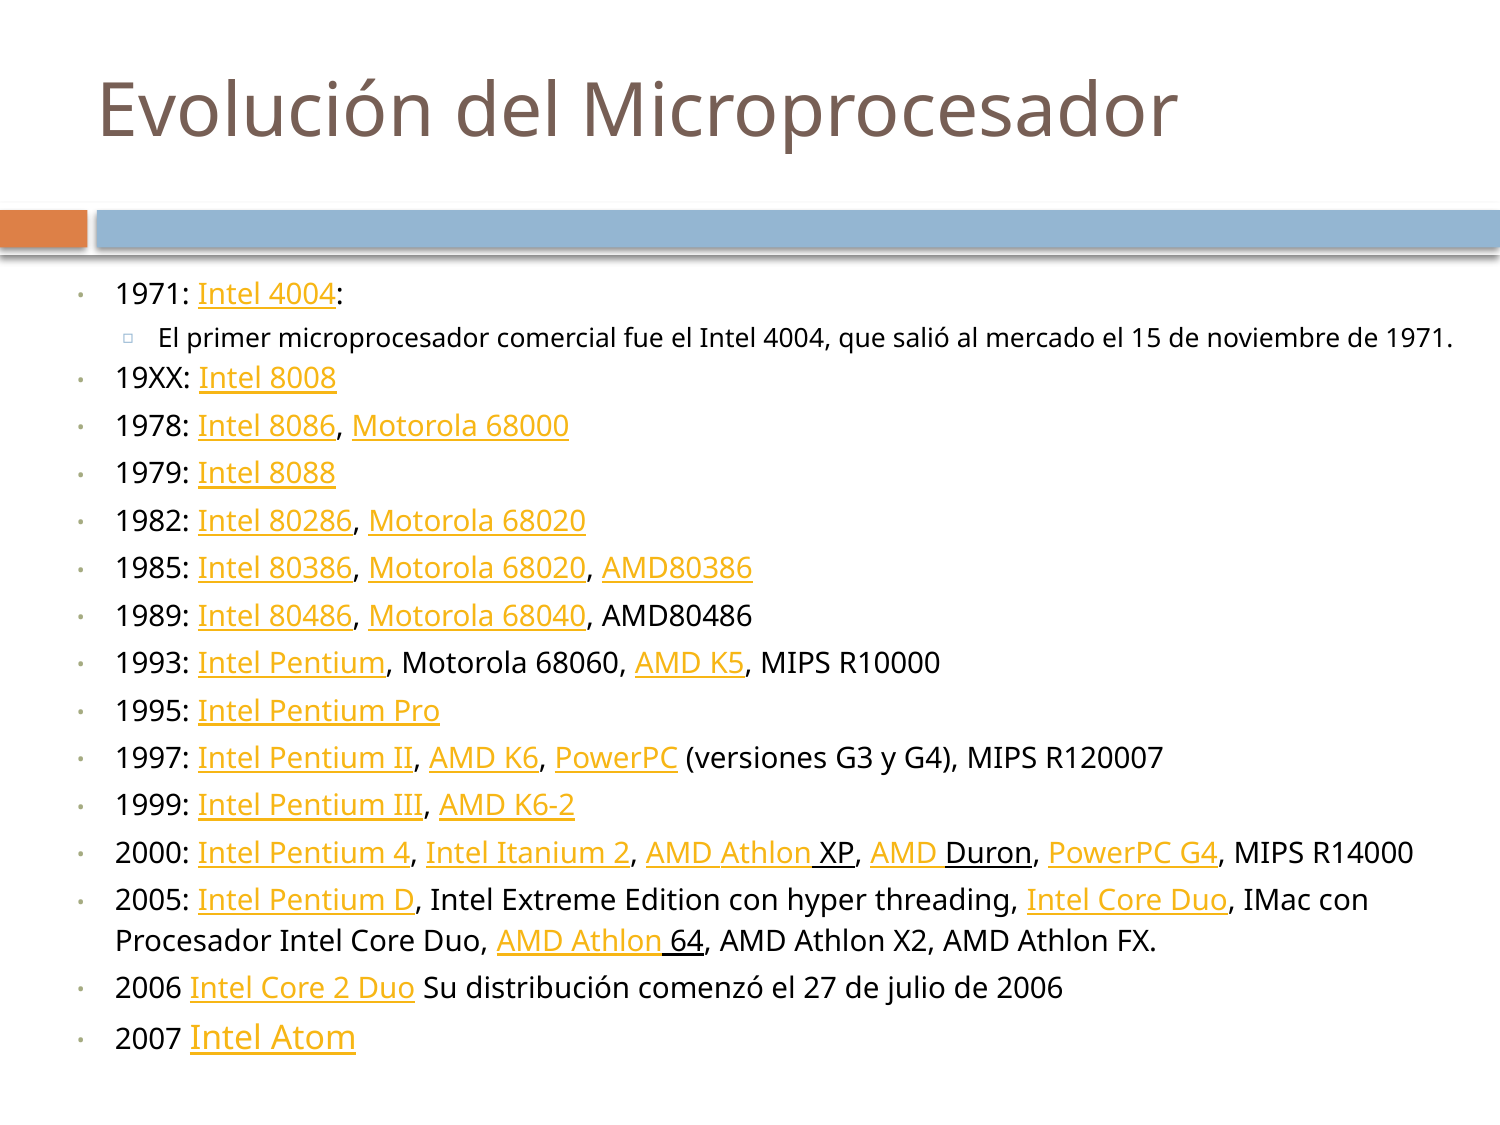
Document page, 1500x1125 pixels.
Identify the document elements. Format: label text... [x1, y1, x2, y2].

list 1971: Intel 4004: El primer microprocesador comercial fue el Intel 4004, que salió al mercado el 15 de noviembre de 1971. 19XX: Intel 8008 1978: Intel 8086, Motorola 68000 1979: Intel 8088 1982: Intel 80286, Motorola 68020 1985: Intel 80386, Motorola 68020, AMD80386 1989: Intel 80486, Motorola 68040, AMD80486 1993: Intel Pentium, Motorola 68060, AMD K5, MIPS R10000 1995: Intel Pentium Pro 1997: Intel Pentium II, AMD K6, PowerPC (versiones G3 y G4), MIPS R120007 1999: Intel Pentium III, AMD K6-2 2000: Intel Pentium 4, Intel Itanium 2, AMD Athlon XP, AMD Duron, PowerPC G4, MIPS R14000 2005: Intel Pentium D, Intel Extreme Edition con hyper threading, Intel Core Duo, IMac con Procesador Intel Core Duo, AMD Athlon 64, AMD Athlon X2, AMD Athlon FX. 2006 Intel Core 2 Duo Su distribución comenzó el 27 de julio de 2006 2007 Intel Atom [46, 267, 1474, 1091]
title Evolución del Microprocesador [82, 19, 1432, 195]
